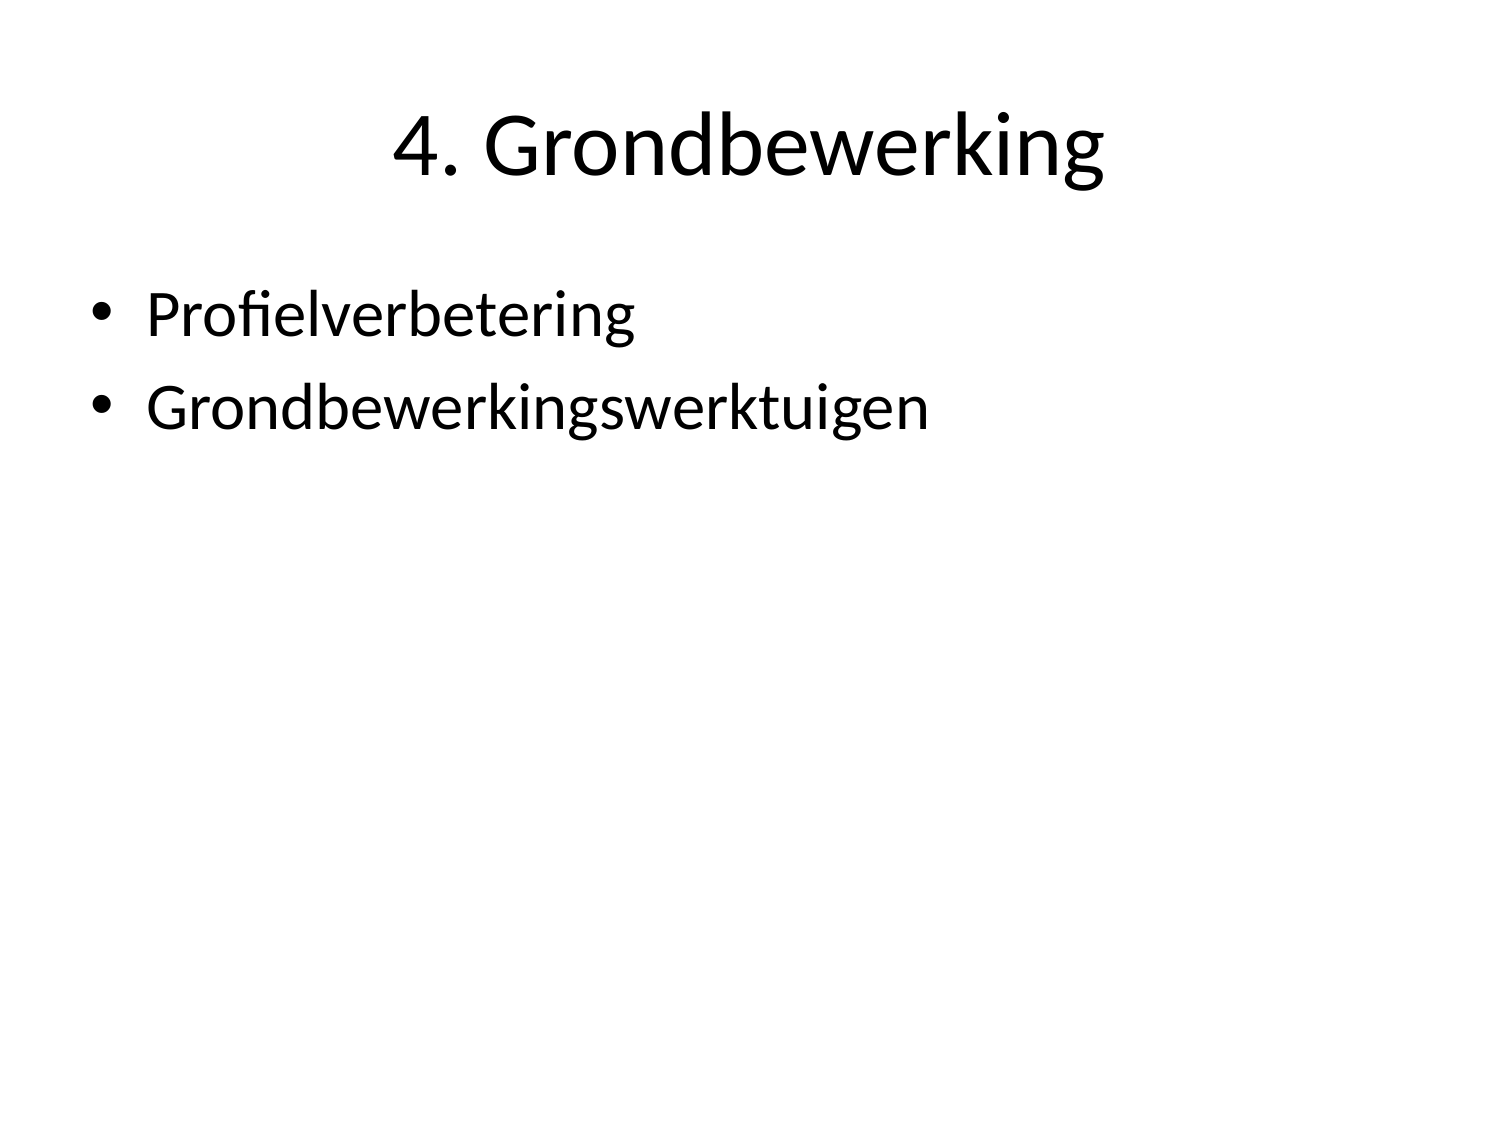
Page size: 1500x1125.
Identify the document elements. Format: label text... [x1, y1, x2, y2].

list Profielverbetering Grondbewerkingswerktuigen [75, 262, 1425, 1005]
title 4. Grondbewerking [75, 45, 1425, 233]
